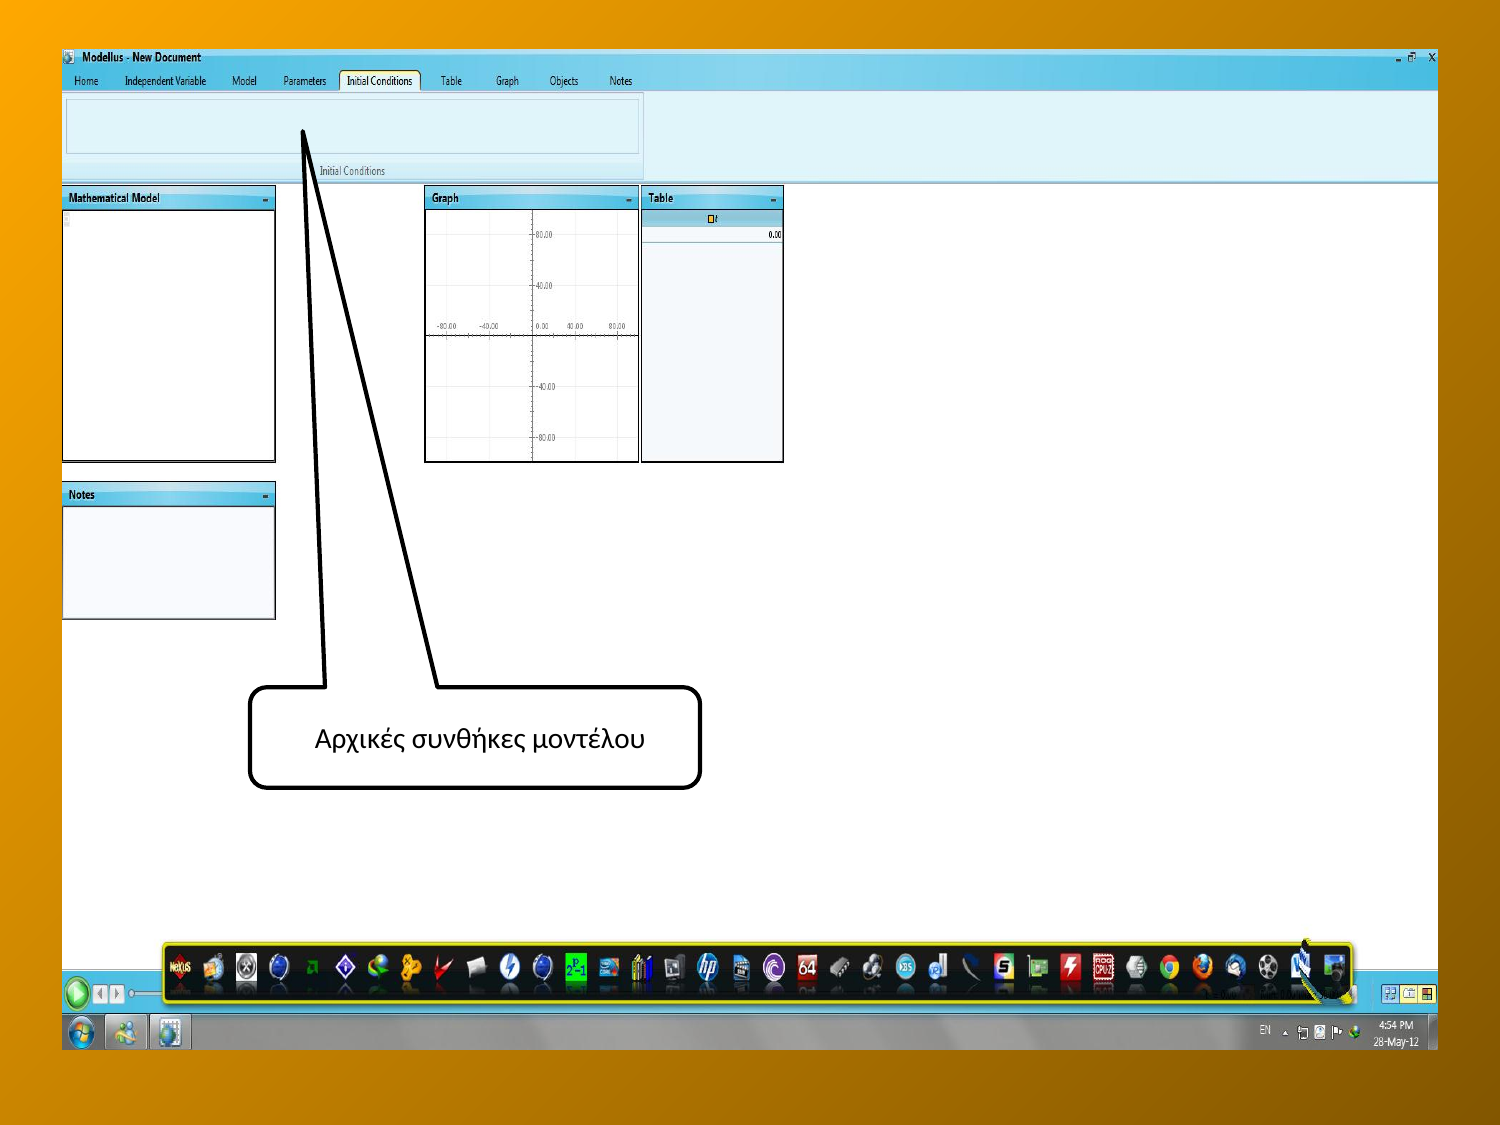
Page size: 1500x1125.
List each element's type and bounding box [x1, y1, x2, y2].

list [62, 49, 1438, 1051]
